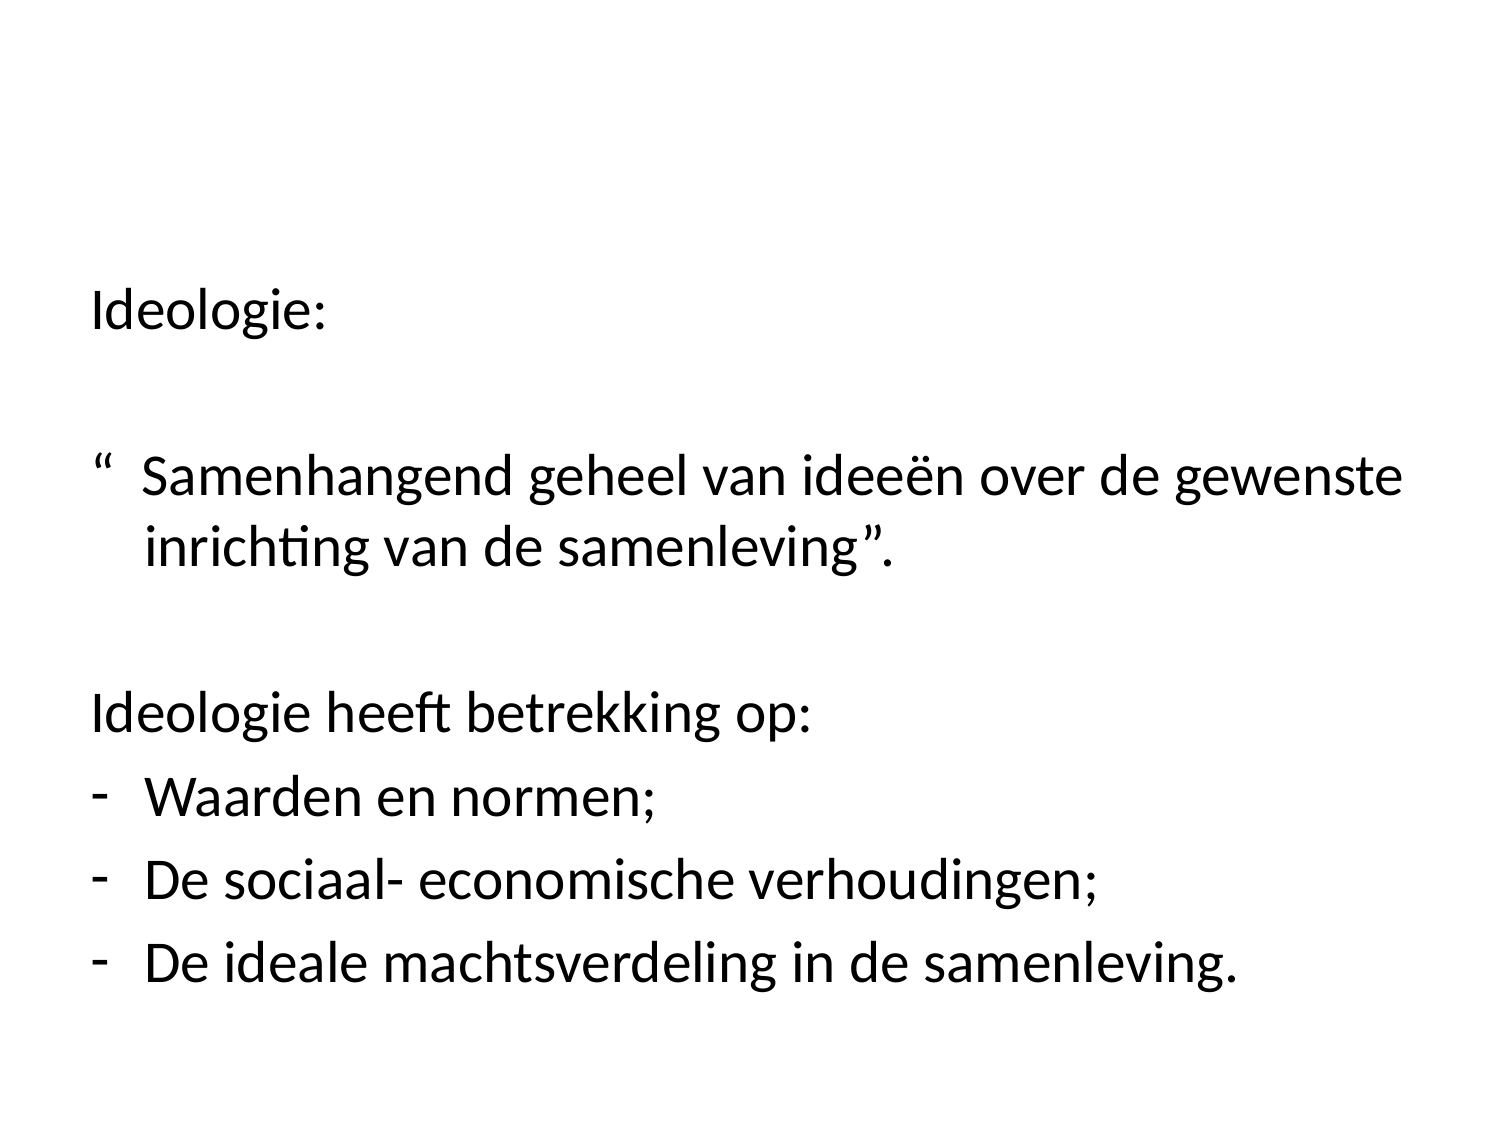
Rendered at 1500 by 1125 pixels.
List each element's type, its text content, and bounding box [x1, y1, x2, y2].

list Ideologie: “ Samenhangend geheel van ideeën over de gewenste inrichting van de samenleving”. Ideologie heeft betrekking op: Waarden en normen; De sociaal- economische verhoudingen; De ideale machtsverdeling in de samenleving. [75, 262, 1425, 1005]
